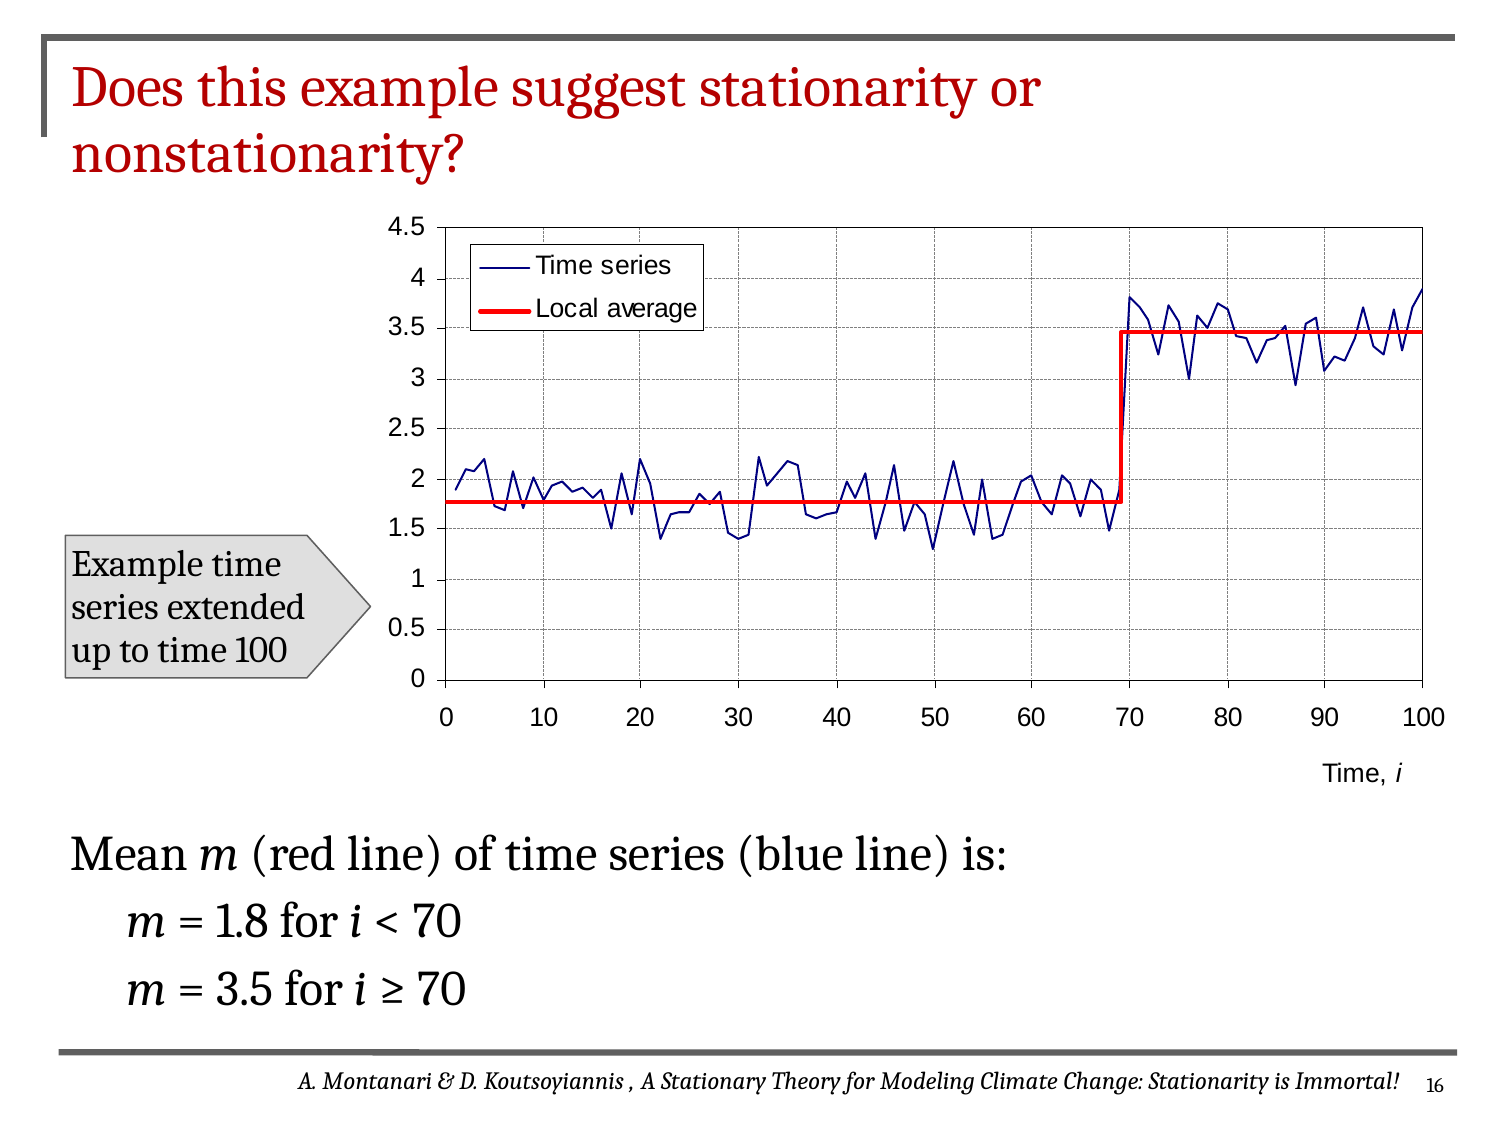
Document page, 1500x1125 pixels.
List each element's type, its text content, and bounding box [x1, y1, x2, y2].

text_box Example time series extended up to time 100 [65, 535, 347, 678]
title Does this example suggest stationarity or nonstationarity? [56, 45, 1455, 163]
slide_number 16 [1385, 1064, 1459, 1105]
footer A. Montanari & D. Koutsoyiannis , A Stationary Theory for Modeling Climate Change: Stationarity is Immortal! [154, 1047, 1416, 1103]
list Mean m (red line) of time series (blue line) is: m = 1.8 for i < 70 m = 3.5 for i ≥ 70 [54, 817, 1410, 1044]
picture [352, 173, 1481, 822]
